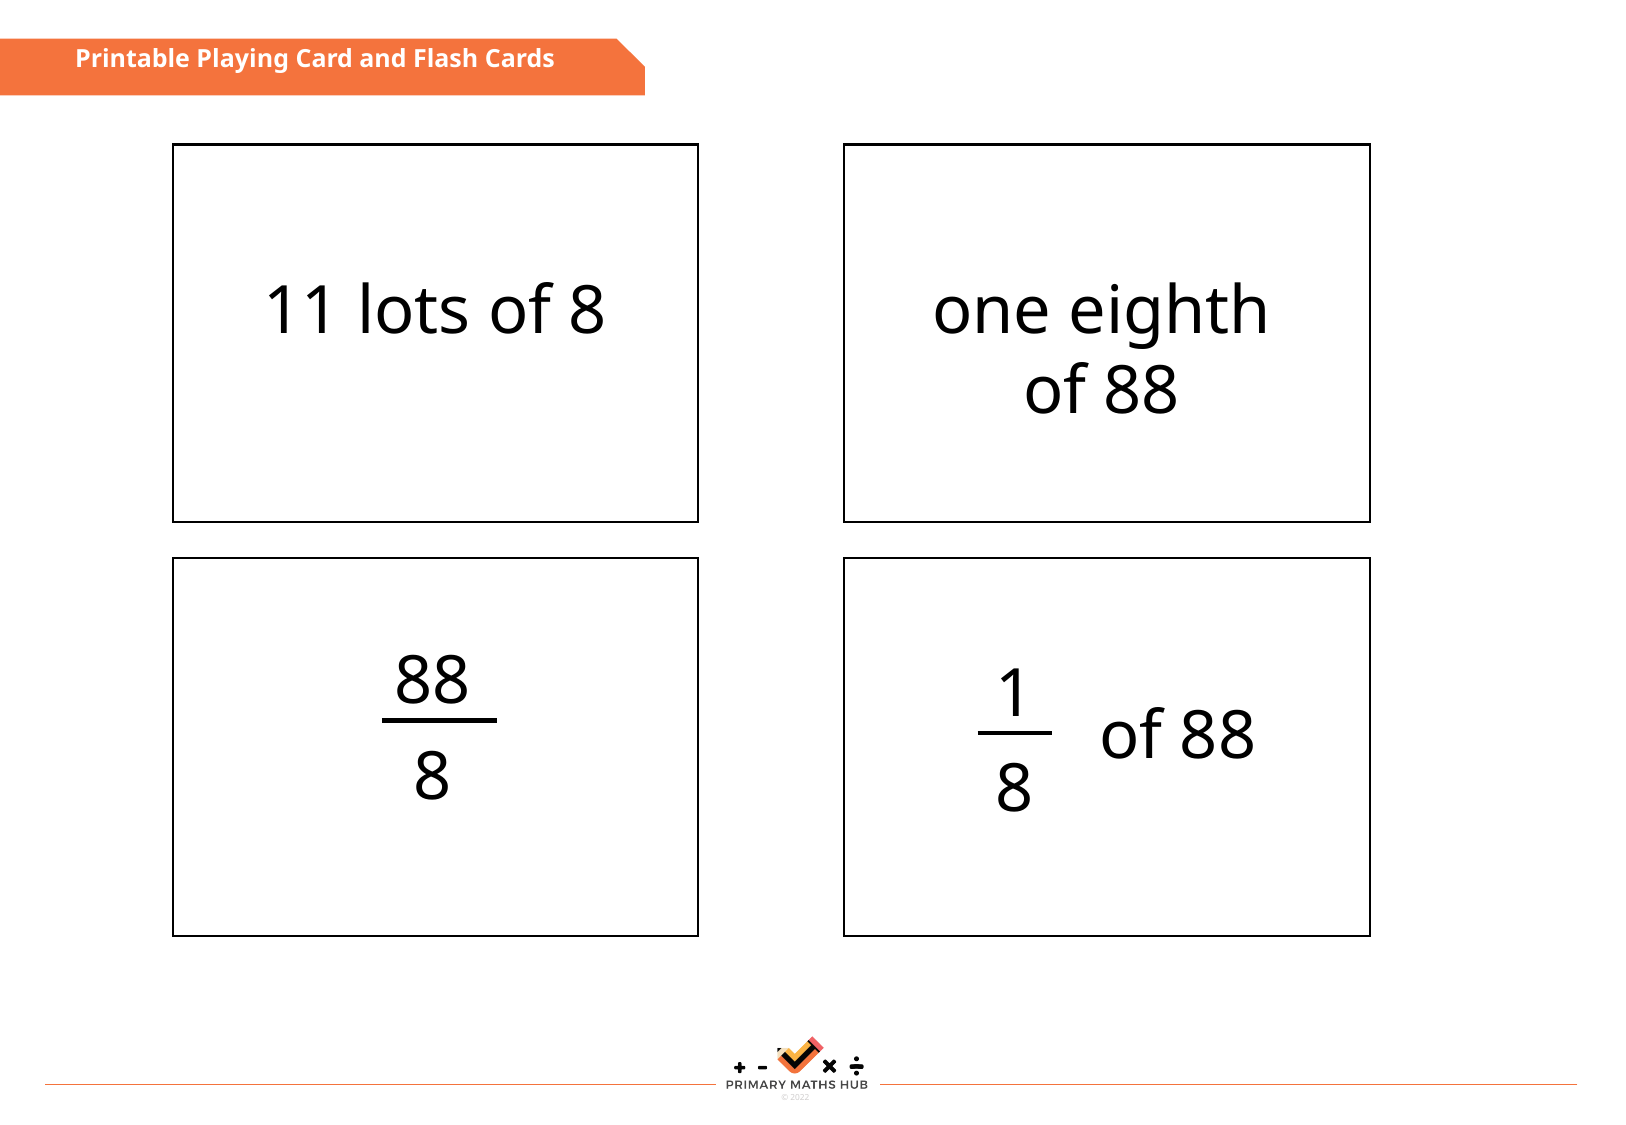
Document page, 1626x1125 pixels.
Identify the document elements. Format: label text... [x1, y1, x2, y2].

text_box [172, 355, 699, 523]
text_box © 2022 [720, 1084, 870, 1110]
text_box of 88 [1058, 684, 1298, 780]
picture [722, 1034, 872, 1094]
text_box one eighth of 88 [879, 259, 1324, 435]
text_box [843, 143, 1371, 523]
text_box [843, 557, 1371, 937]
text_box 11 lots of 8 [172, 259, 699, 355]
table_cell 8 [368, 720, 497, 815]
table_cell 8 [978, 735, 1052, 828]
text_box Printable Playing Card and Flash Cards [0, 37, 646, 97]
table_header 88 [368, 625, 497, 720]
table_header 1 [978, 638, 1052, 731]
text_box [172, 143, 699, 259]
text_box [172, 557, 699, 937]
